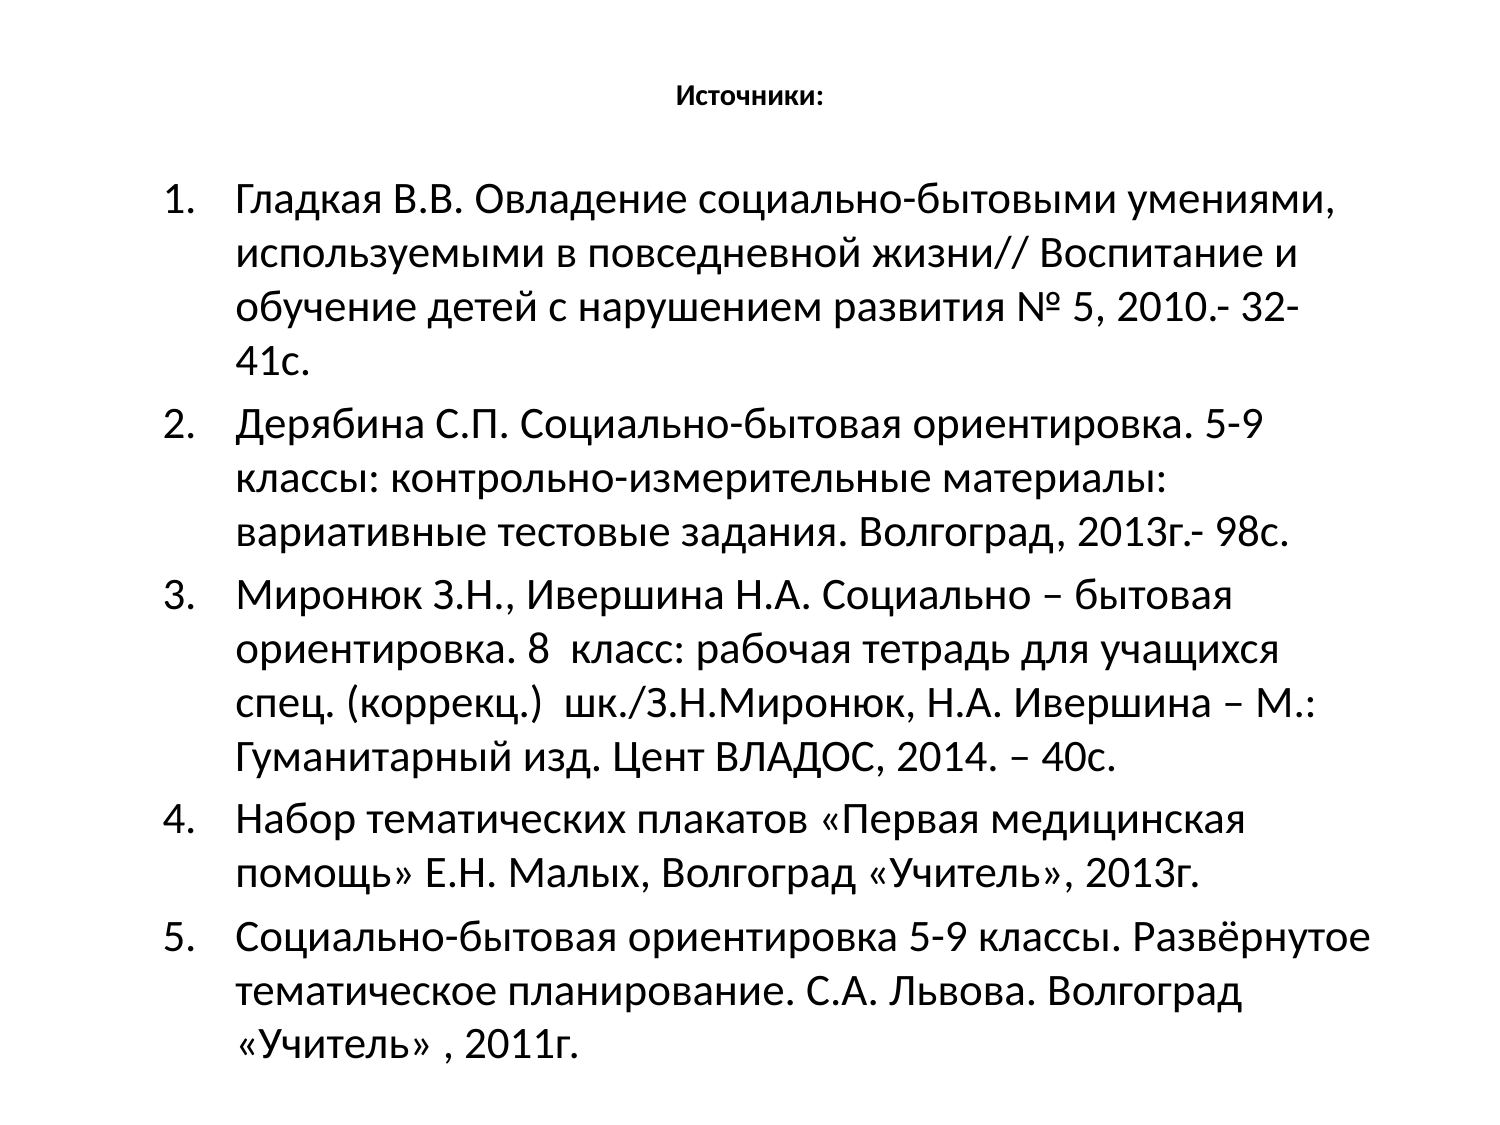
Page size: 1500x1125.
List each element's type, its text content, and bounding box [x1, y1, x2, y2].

title Источники: [112, 30, 1388, 149]
subtitle Гладкая В.В. Овладение социально-бытовыми умениями, используемыми в повседневной жизни// Воспитание и обучение детей с нарушением развития № 5, 2010.- 32-41с. Дерябина С.П. Социально-бытовая ориентировка. 5-9 классы: контрольно-измерительные материалы: вариативные тестовые задания. Волгоград, 2013г.- 98с. Миронюк З.Н., Ивершина Н.А. Социально – бытовая ориентировка. 8 класс: рабочая тетрадь для учащихся спец. (коррекц.) шк./З.Н.Миронюк, Н.А. Ивершина – М.: Гуманитарный изд. Цент ВЛАДОС, 2014. – 40с. Набор тематических плакатов «Первая медицинская помощь» Е.Н. Малых, Волгоград «Учитель», 2013г. Социально-бытовая ориентировка 5-9 классы. Развёрнутое тематическое планирование. С.А. Львова. Волгоград «Учитель» , 2011г. [147, 160, 1388, 1094]
